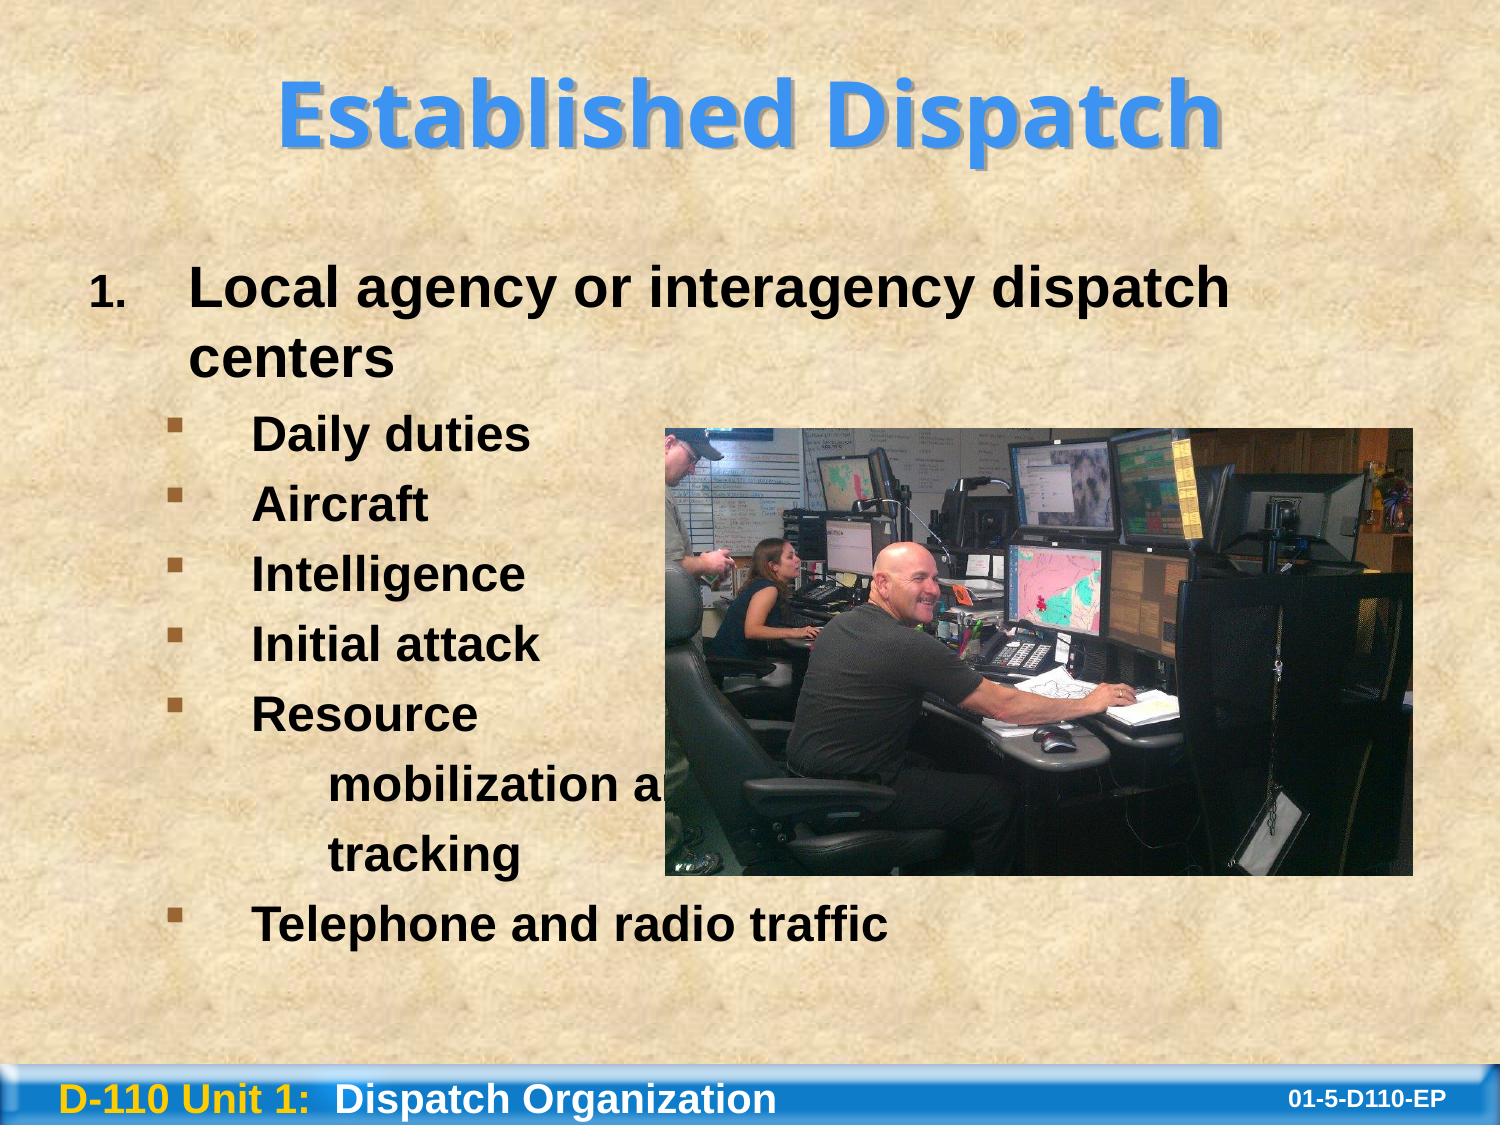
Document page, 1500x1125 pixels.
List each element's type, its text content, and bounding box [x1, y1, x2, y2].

text_box D-110 Unit 1: Dispatch Organization [43, 1064, 1039, 1125]
picture [0, 0, 1500, 1125]
title Established Dispatch [75, 17, 1425, 205]
list Local agency or interagency dispatch centers Daily duties Aircraft Intelligence Initial attack Resource mobilization and tracking Telephone and radio traffic [73, 241, 1461, 1065]
picture [664, 427, 1414, 876]
